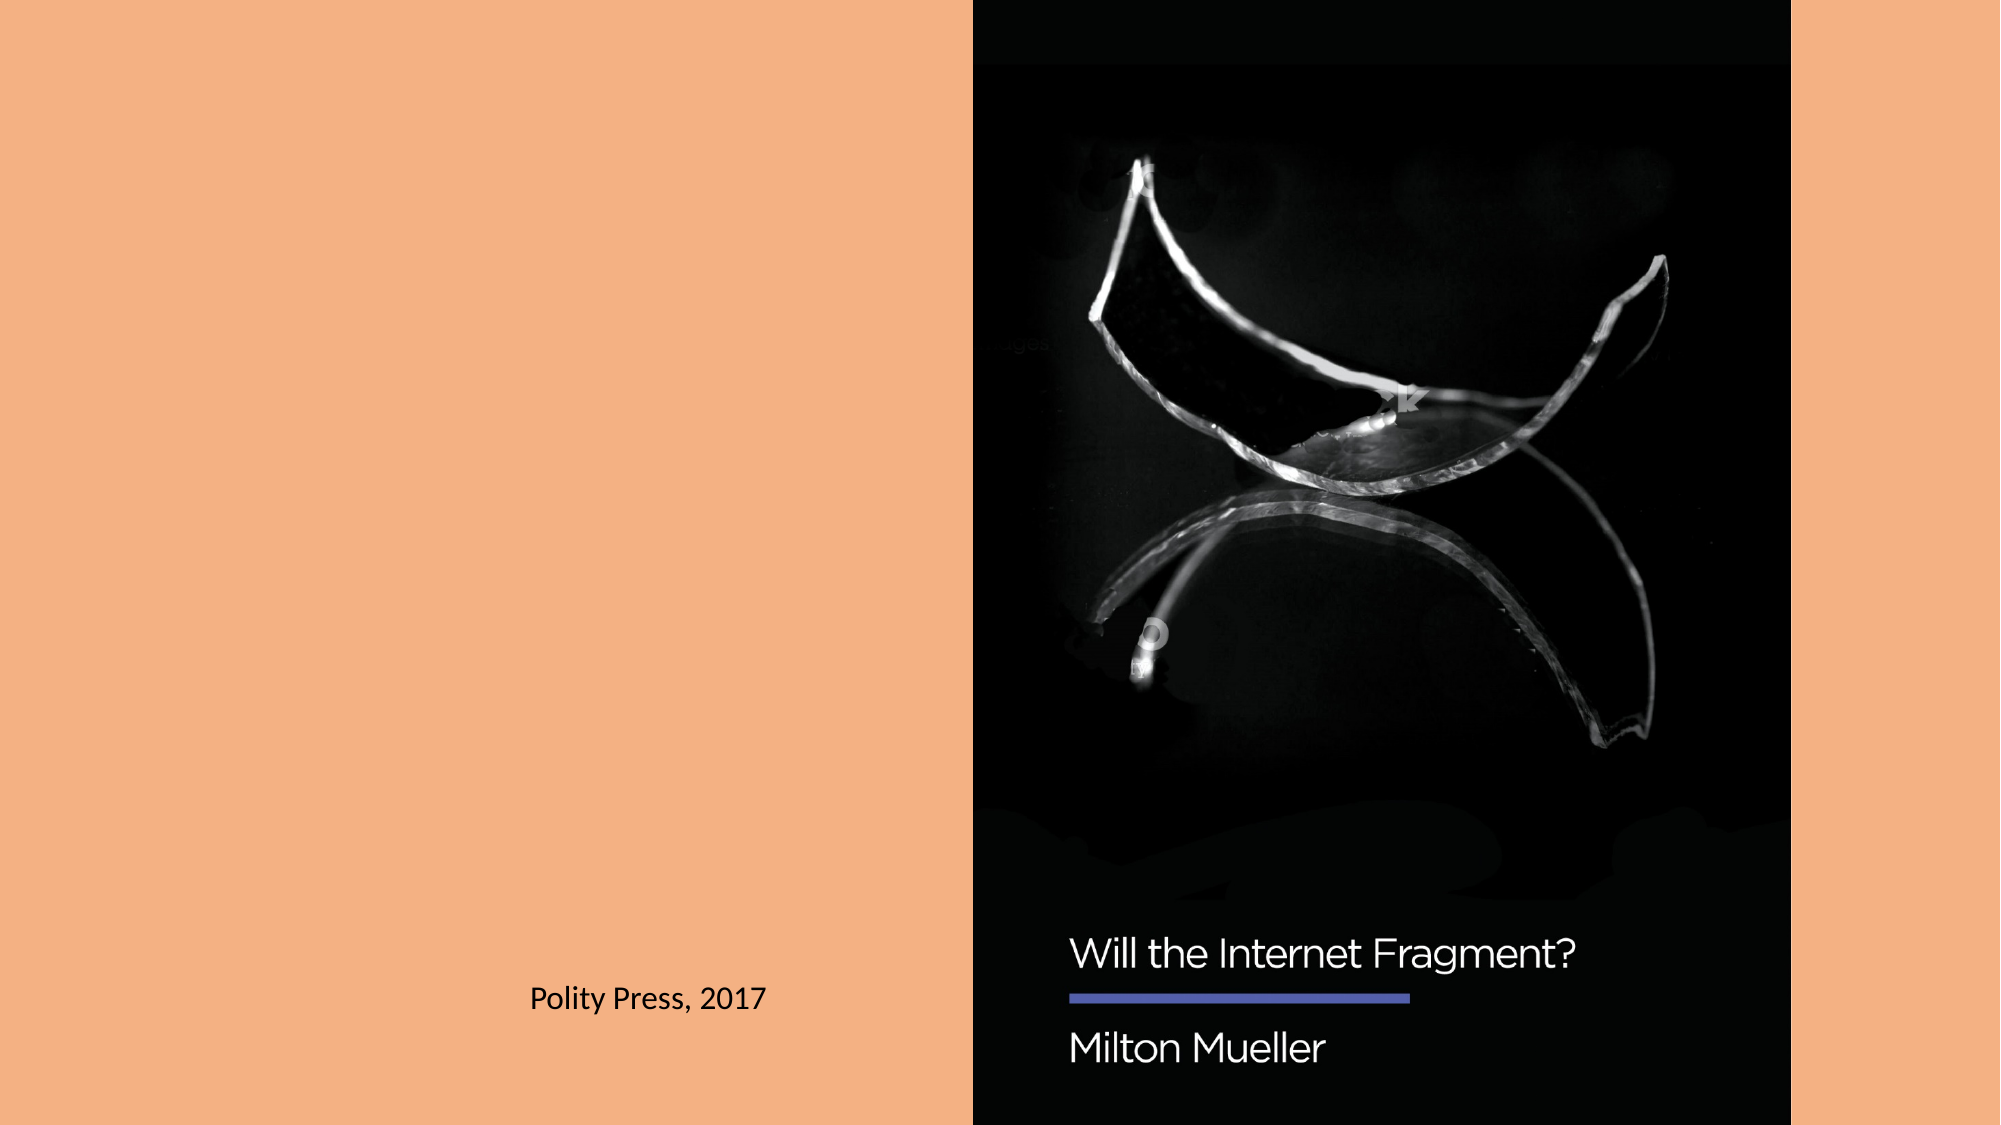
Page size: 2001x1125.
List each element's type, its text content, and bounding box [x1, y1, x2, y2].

picture [973, 0, 1792, 1125]
list Polity Press, 2017 [136, 973, 782, 1050]
